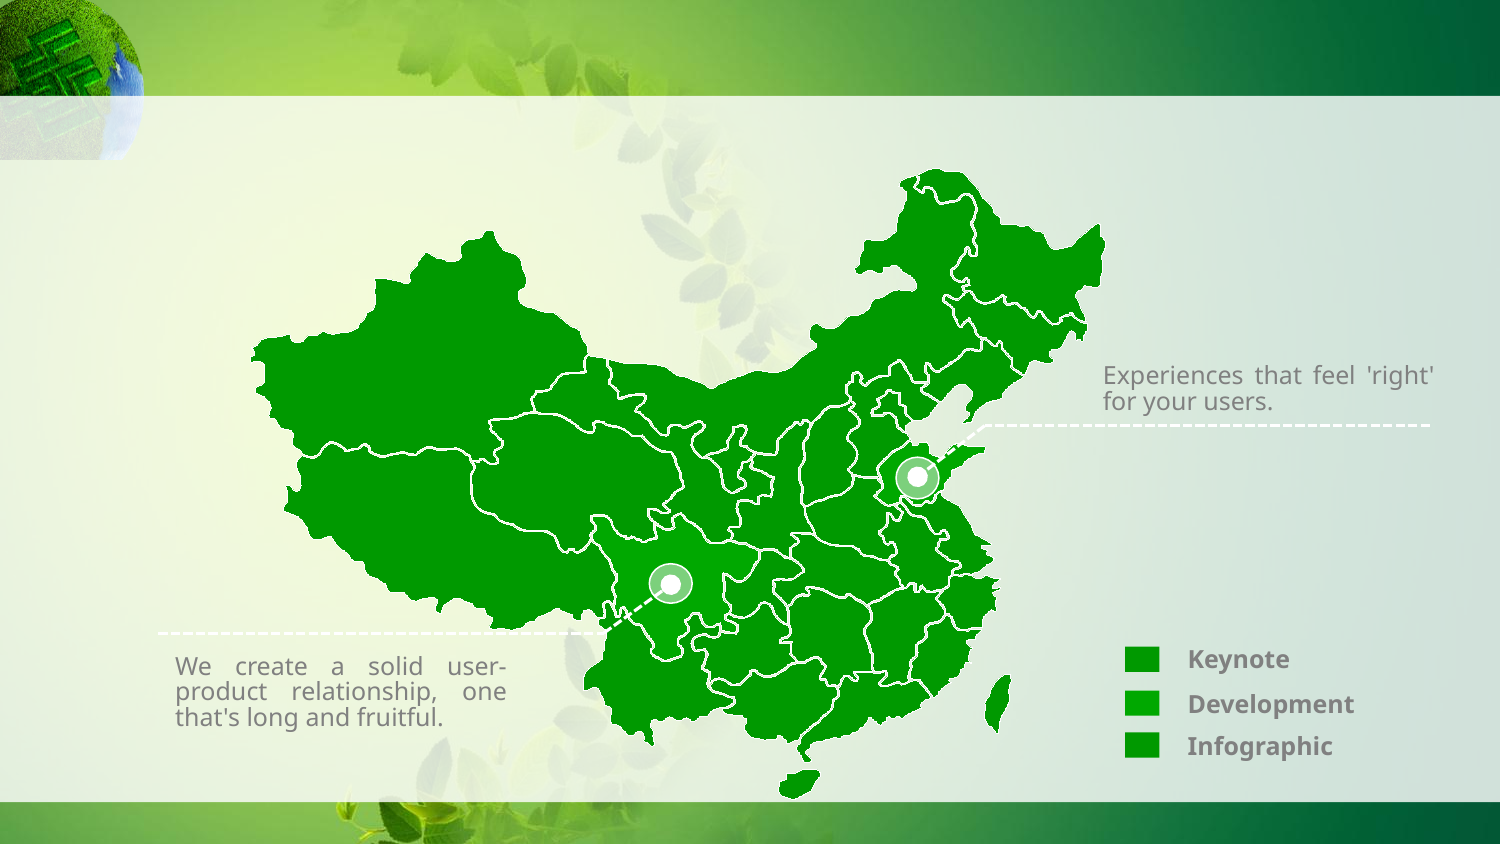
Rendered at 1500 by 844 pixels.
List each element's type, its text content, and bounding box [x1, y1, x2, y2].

text_box Keynote [1172, 635, 1372, 681]
text_box Infographic [1172, 723, 1372, 768]
text_box Development [1172, 681, 1372, 723]
picture [0, 803, 1500, 844]
text_box We create a solid user-product relationship, one that's long and fruitful. [160, 647, 244, 739]
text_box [249, 167, 1106, 800]
text_box Experiences that feel 'right' for your users. [1110, 356, 1450, 423]
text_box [895, 425, 1431, 500]
text_box [1125, 690, 1160, 716]
picture [0, 0, 1500, 95]
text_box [158, 563, 693, 634]
text_box [1125, 732, 1160, 758]
text_box [1125, 646, 1160, 672]
